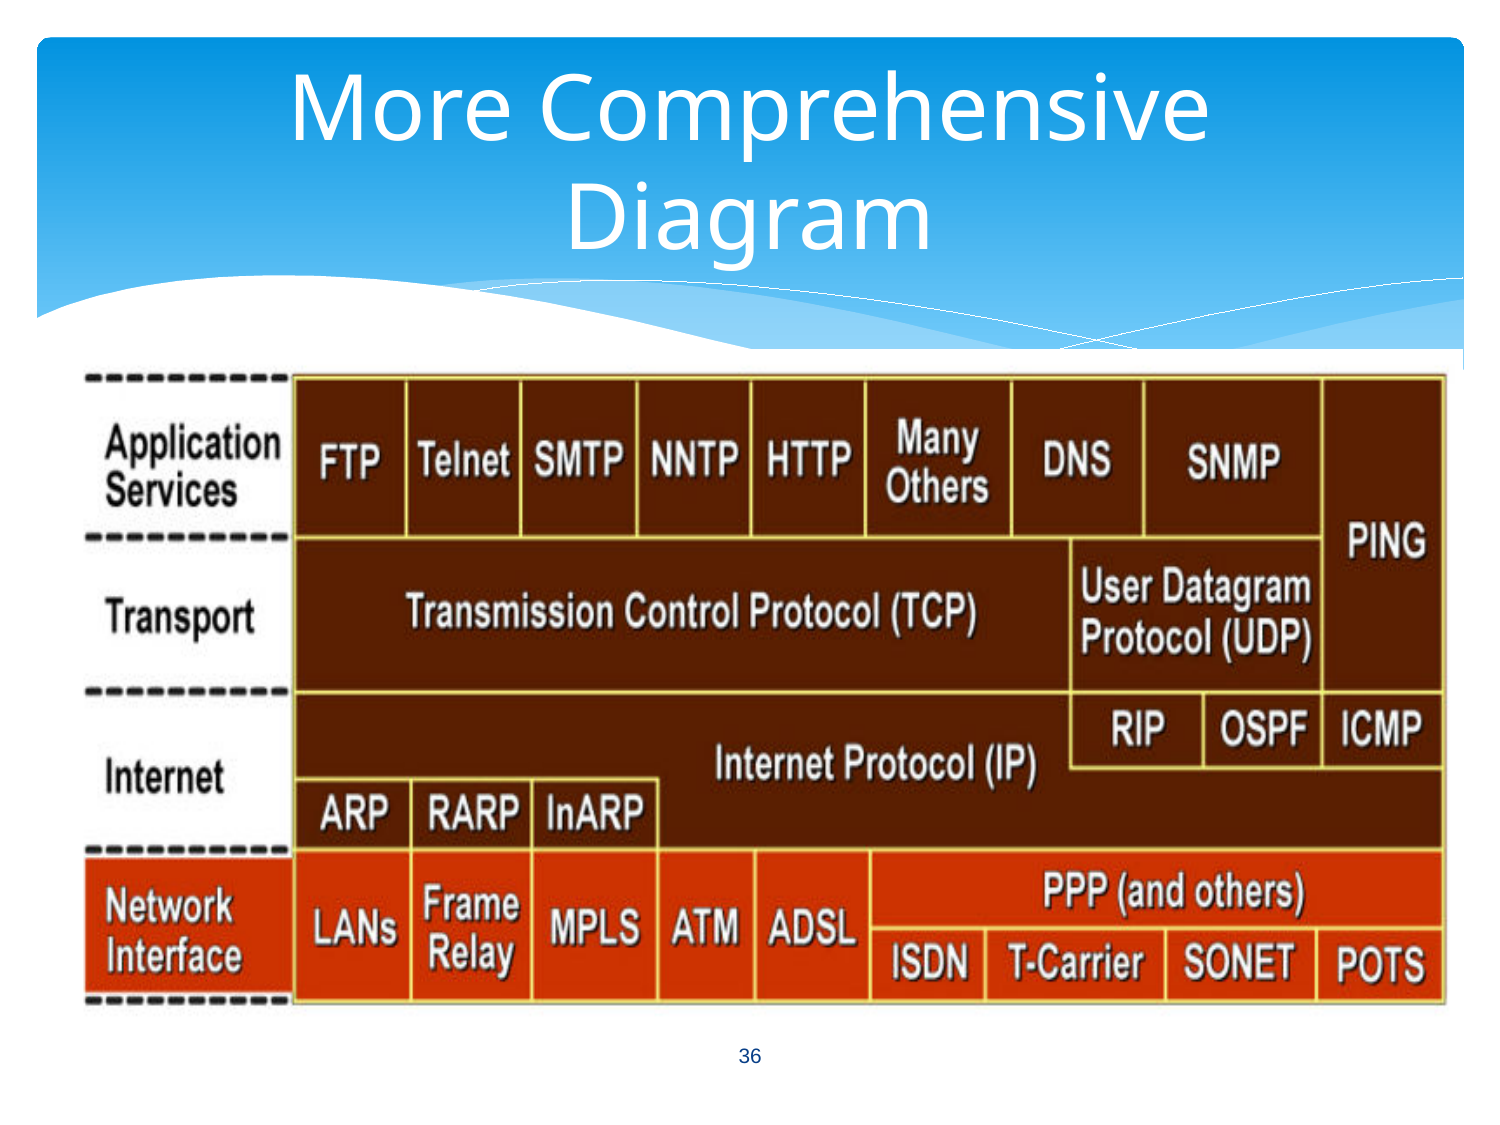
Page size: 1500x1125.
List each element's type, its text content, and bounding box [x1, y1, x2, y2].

slide_number 36 [654, 1036, 846, 1086]
picture [69, 349, 1463, 1026]
title More Comprehensive Diagram [75, 55, 1425, 261]
